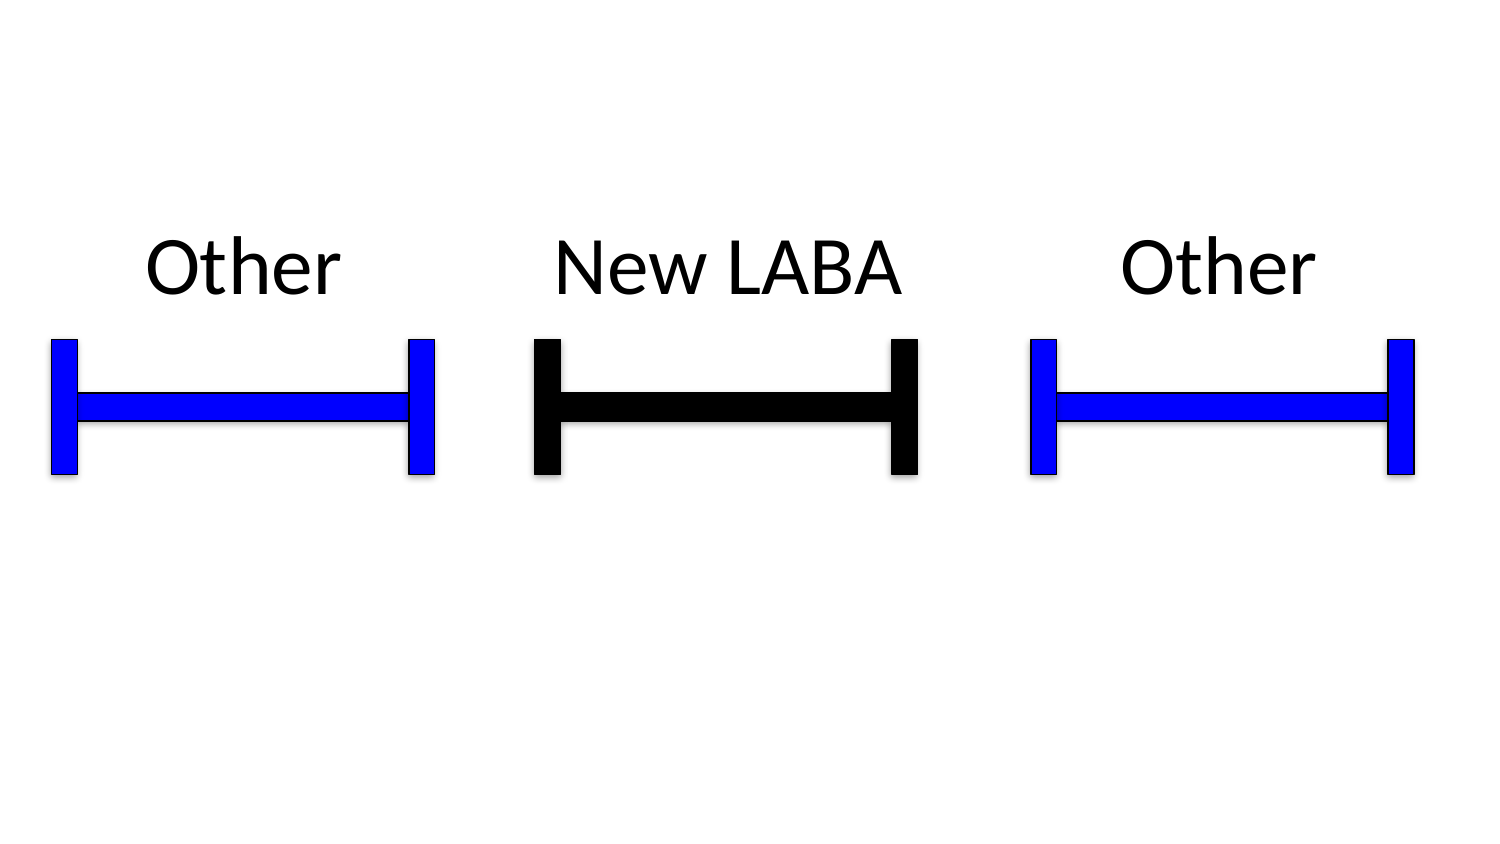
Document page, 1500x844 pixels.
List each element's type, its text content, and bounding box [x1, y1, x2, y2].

text_box [82, 392, 403, 422]
text_box [534, 339, 561, 475]
text_box [51, 339, 78, 475]
text_box [566, 392, 886, 422]
text_box [408, 339, 435, 475]
text_box Other [130, 203, 358, 319]
text_box New LABA [538, 203, 918, 319]
text_box [1062, 392, 1382, 422]
text_box [1030, 339, 1057, 475]
text_box [891, 339, 918, 475]
text_box [1387, 339, 1415, 475]
text_box Other [1106, 203, 1334, 319]
